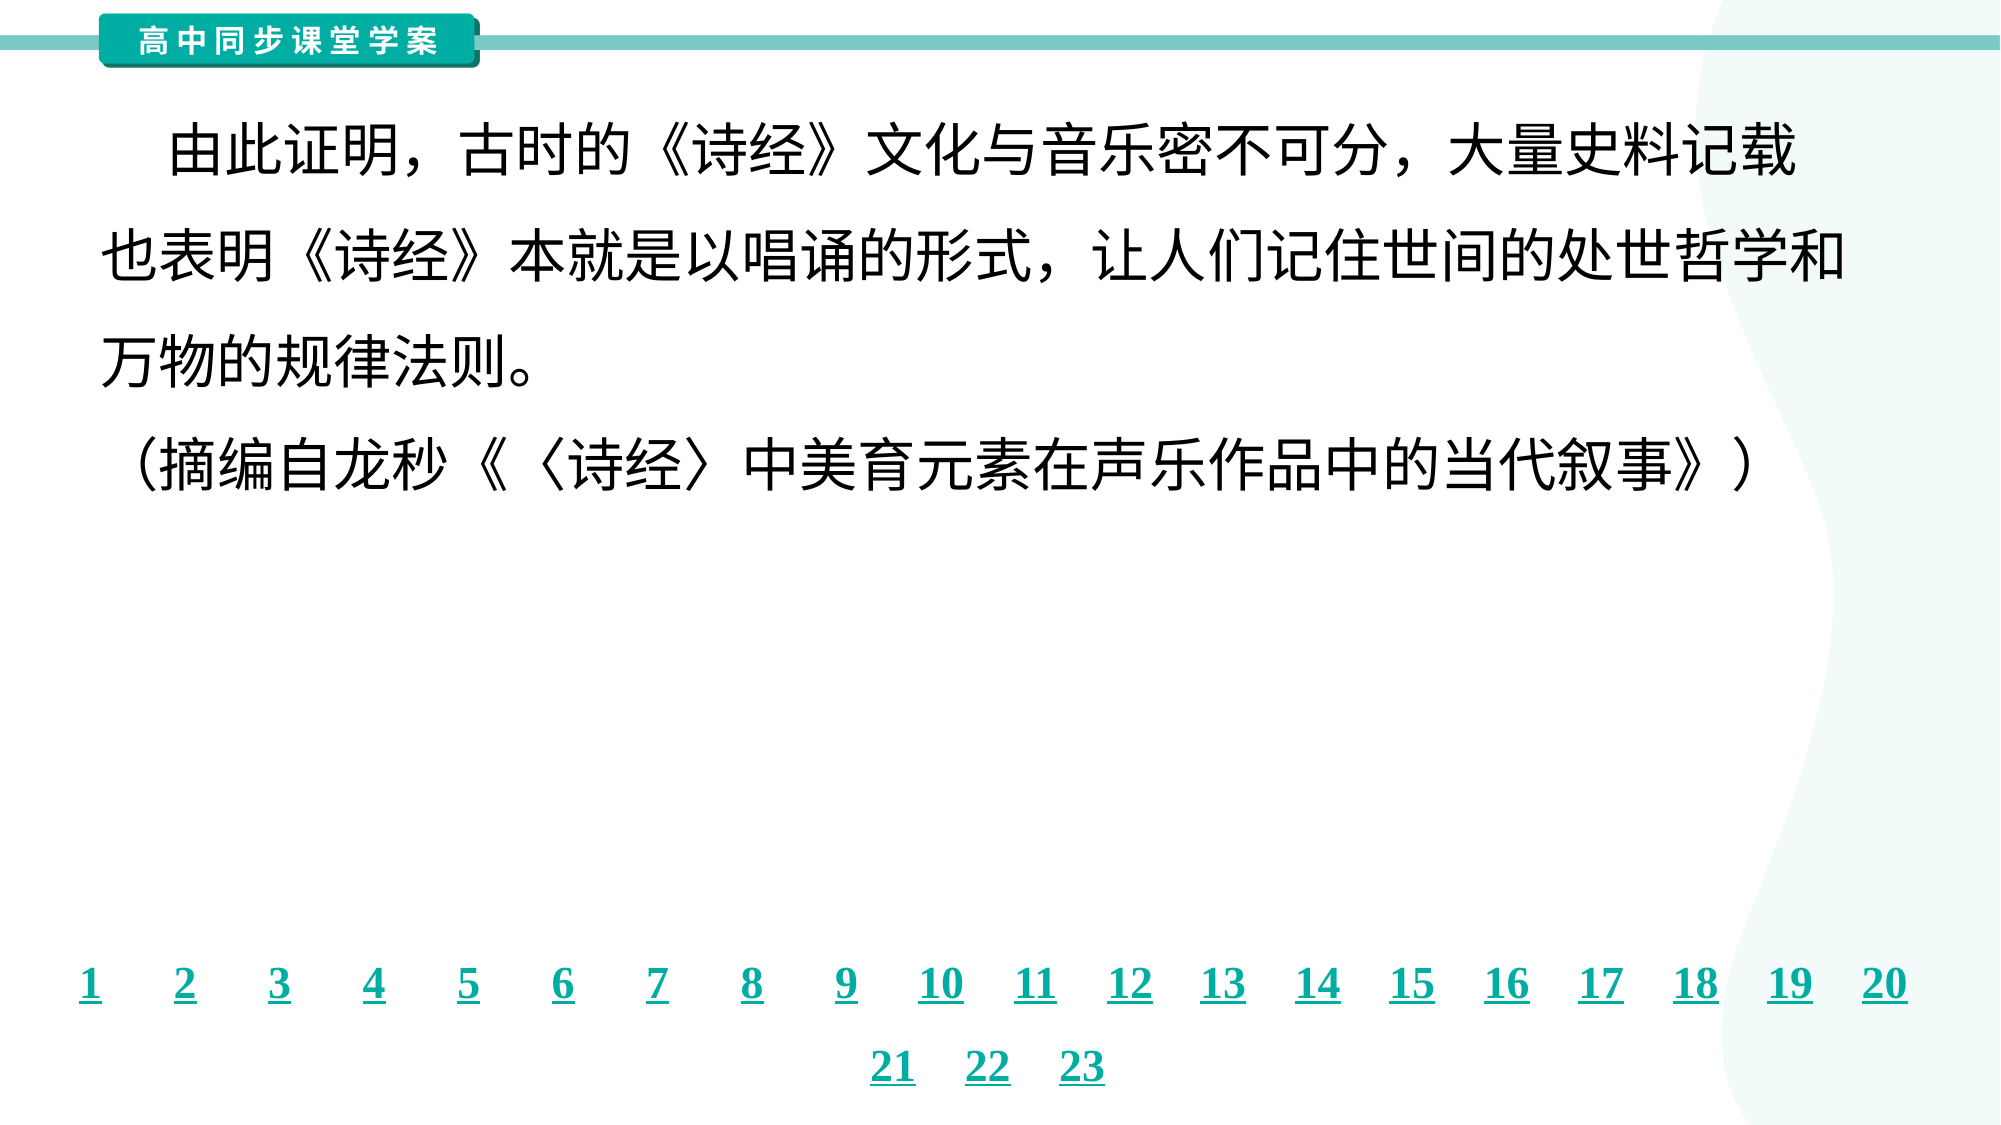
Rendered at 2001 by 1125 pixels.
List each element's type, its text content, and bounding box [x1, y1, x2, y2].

text_box 由此证明，古时的《诗经》文化与音乐密不可分，大量史料记载 也表明《诗经》本就是以唱诵的形式，让人们记住世间的处世哲学和 万物的规律法则。 （摘编自龙秒《〈诗经〉中美育元素在声乐作品中的当代叙事》）#1.1.7 [100, 76, 1899, 486]
picture [0, 0, 2000, 1125]
